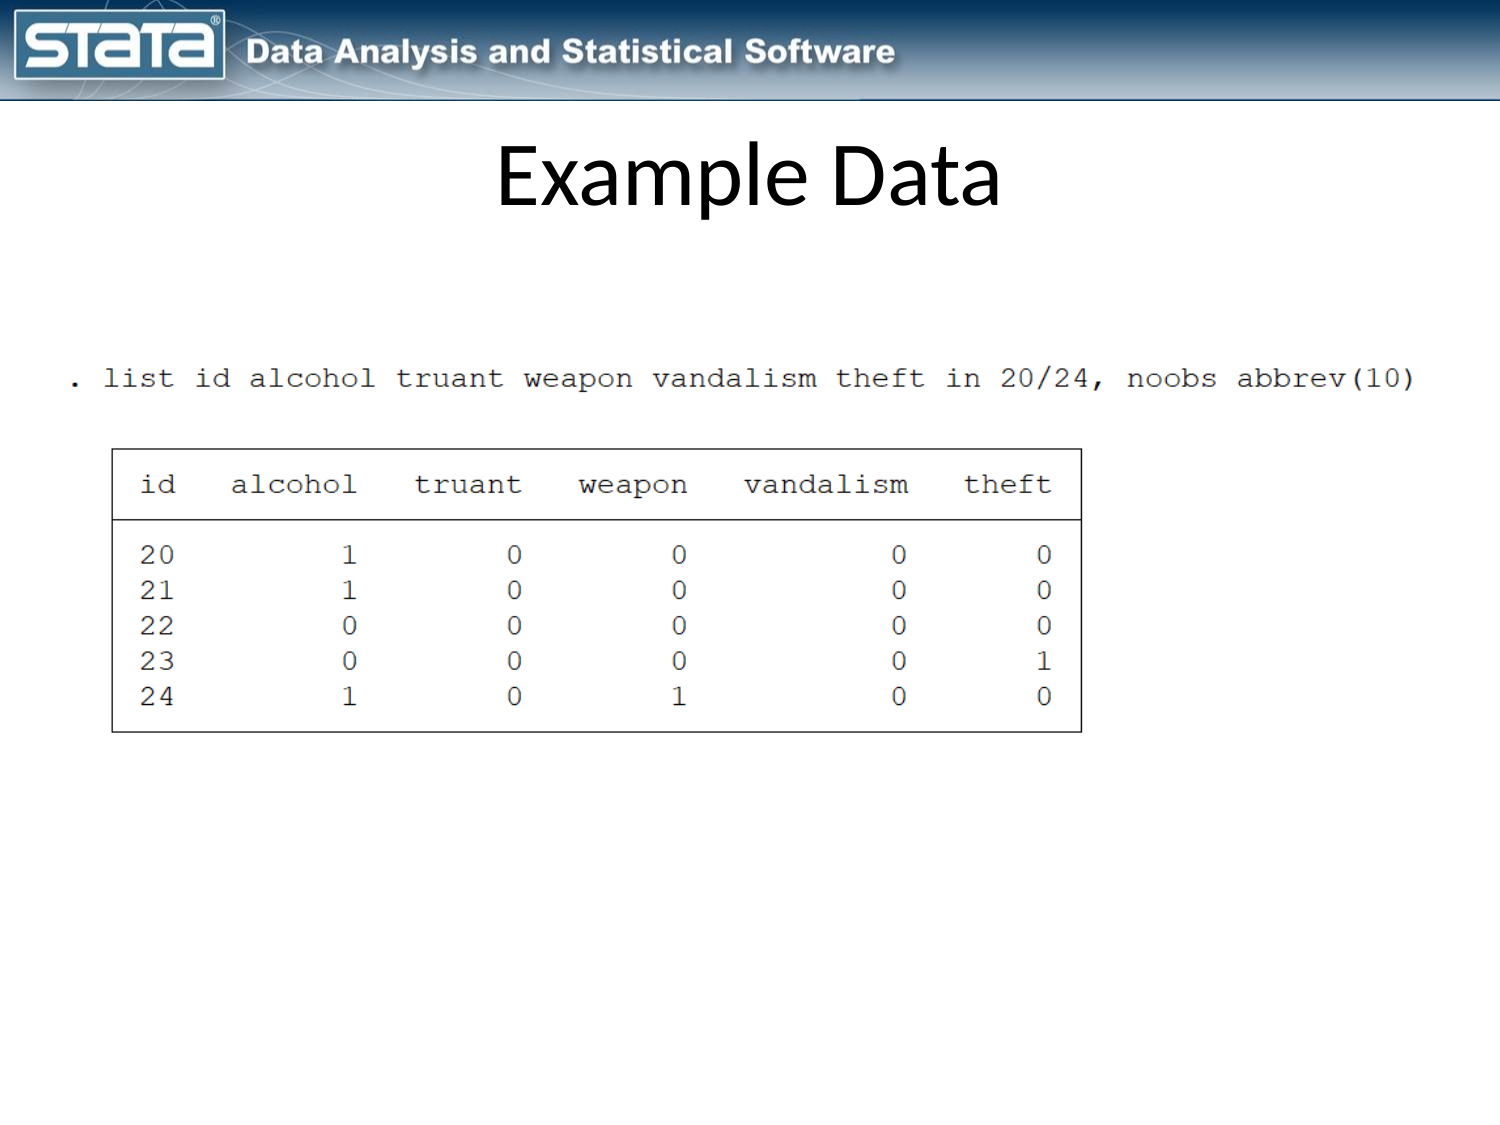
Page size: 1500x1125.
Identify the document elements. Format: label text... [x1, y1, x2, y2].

picture [62, 362, 1438, 763]
title Example Data [0, 99, 1500, 238]
picture [0, 0, 1500, 99]
